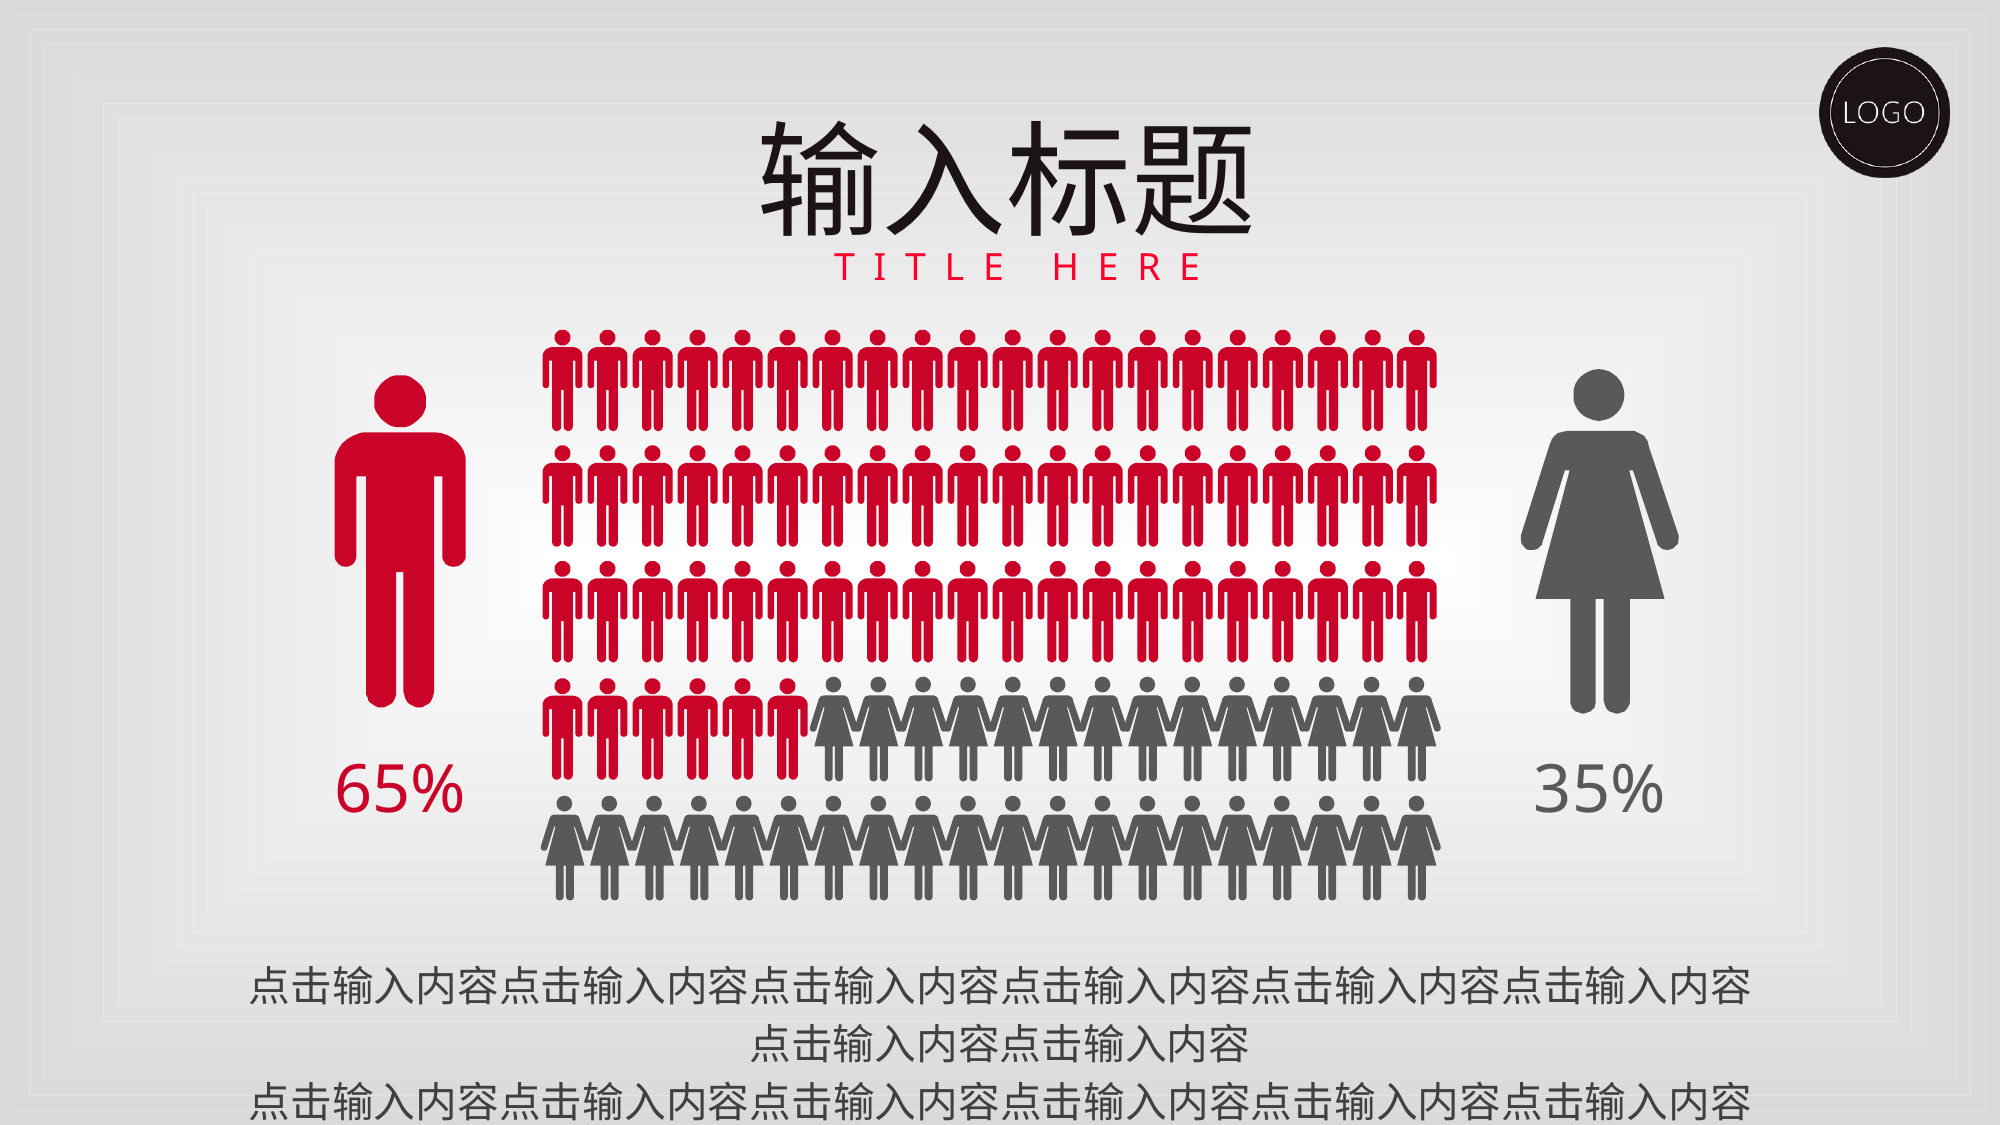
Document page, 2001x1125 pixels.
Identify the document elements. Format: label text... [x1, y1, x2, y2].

text_box 点击输入内容点击输入内容点击输入内容点击输入内容点击输入内容点击输入内容点击输入内容点击输入内容 点击输入内容点击输入内容点击输入内容点击输入内容点击输入内容点击输入内容点击输入内容点击输入内容 [220, 943, 1780, 1125]
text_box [801, 92, 1224, 297]
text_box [294, 329, 1706, 901]
picture [1819, 46, 1950, 178]
